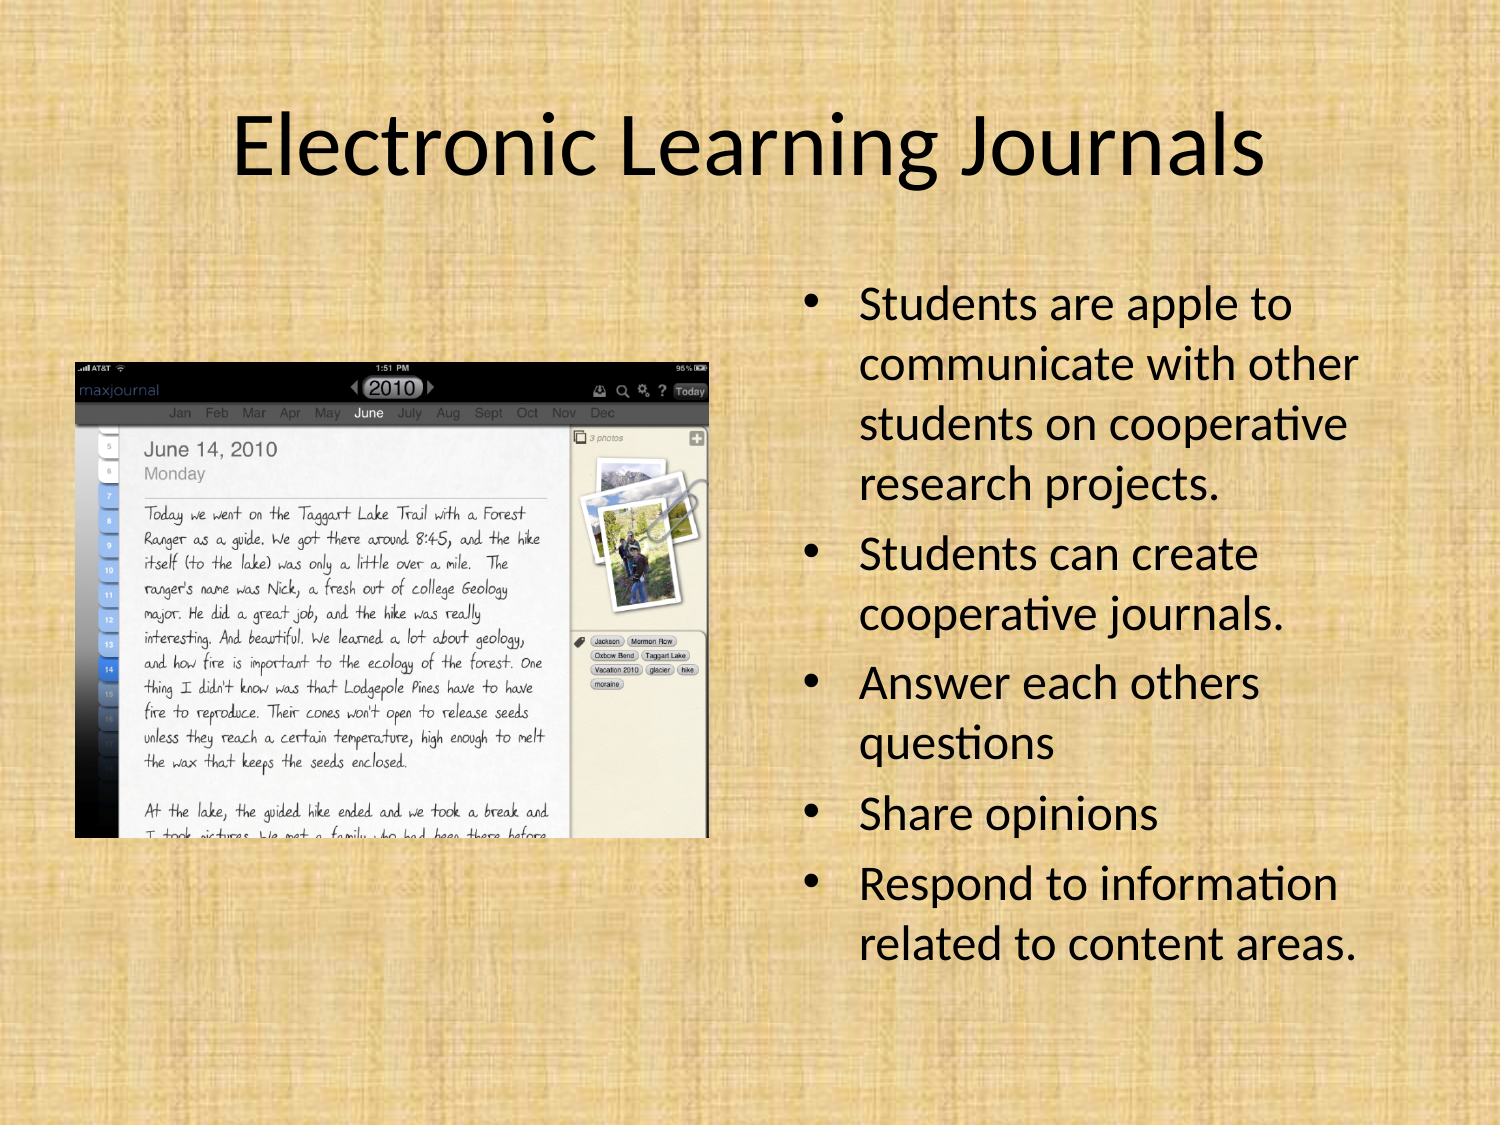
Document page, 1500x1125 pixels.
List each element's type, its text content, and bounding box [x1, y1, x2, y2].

picture [0, 0, 1500, 1125]
list Students are apple to communicate with other students on cooperative research projects. Students can create cooperative journals. Answer each others questions Share opinions Respond to information related to content areas. [787, 262, 1425, 1005]
title Electronic Learning Journals [75, 45, 1425, 233]
